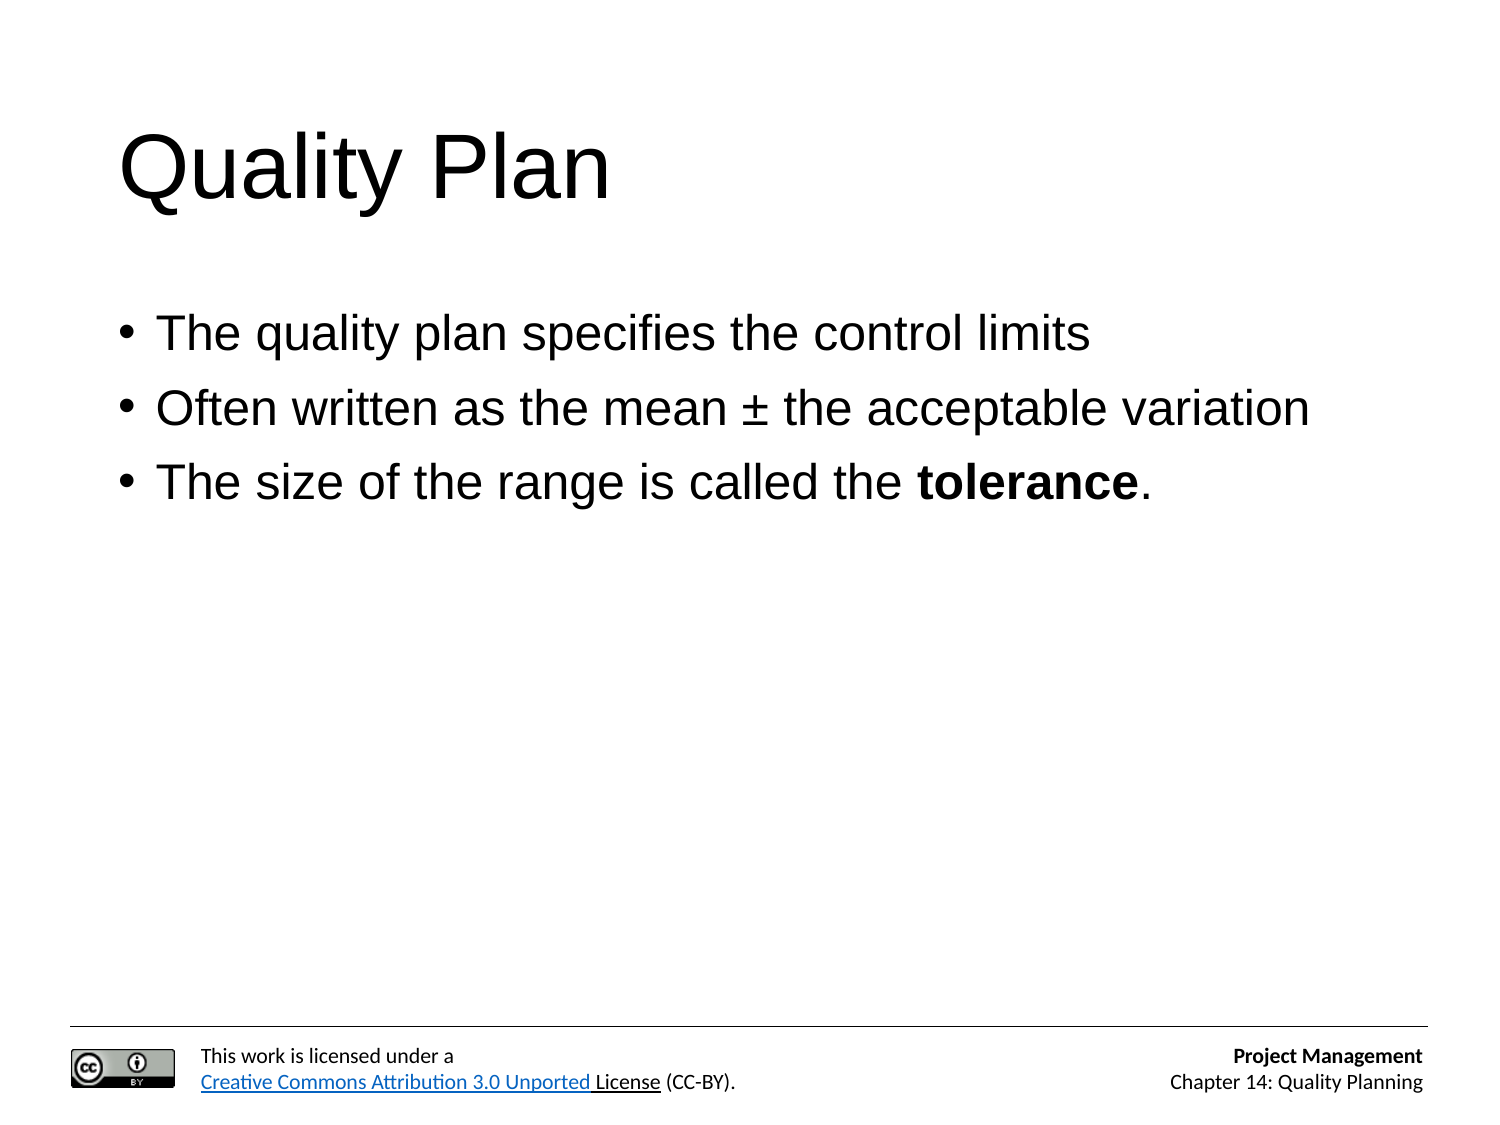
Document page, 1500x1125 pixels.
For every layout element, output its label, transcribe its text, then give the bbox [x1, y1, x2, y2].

list The quality plan specifies the control limits Often written as the mean ± the acceptable variation The size of the range is called the tolerance. [103, 299, 1397, 1014]
picture [71, 1049, 175, 1088]
title Quality Plan [103, 59, 1397, 278]
